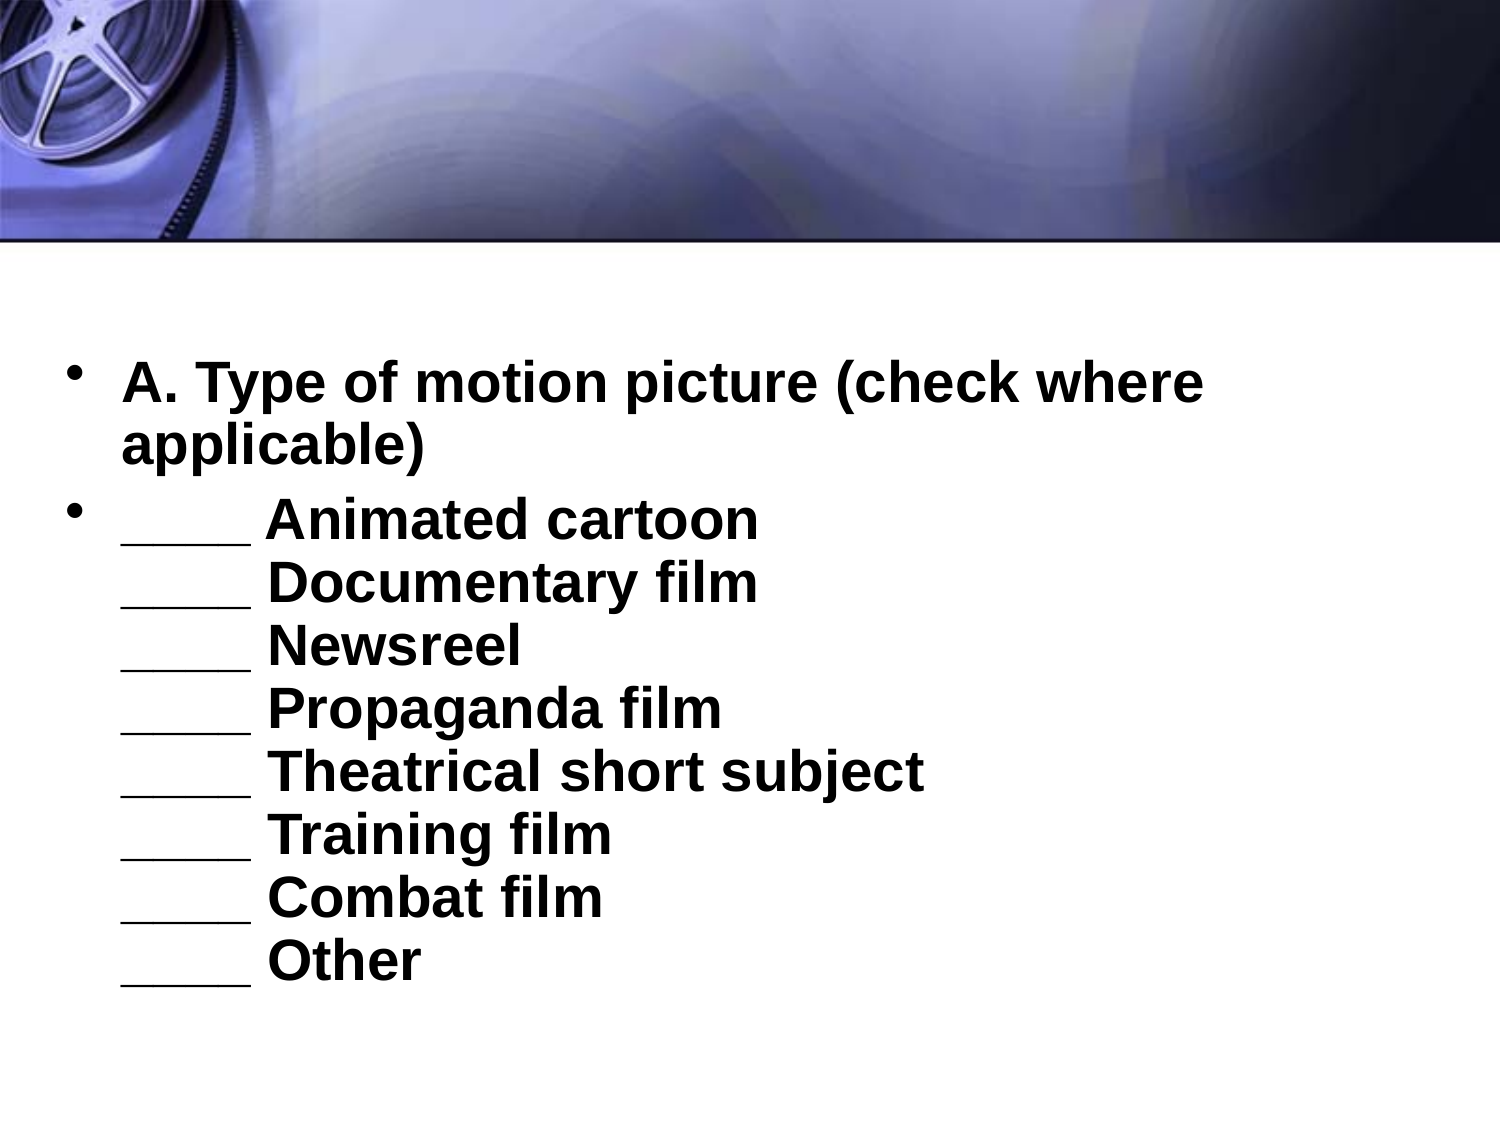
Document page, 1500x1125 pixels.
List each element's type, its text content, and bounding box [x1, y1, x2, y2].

picture [0, 0, 1500, 1125]
list A. Type of motion picture (check where applicable) ____ Animated cartoon ____ Documentary film ____ Newsreel ____ Propaganda film ____ Theatrical short subject ____ Training film ____ Combat film ____ Other [49, 262, 1401, 1076]
